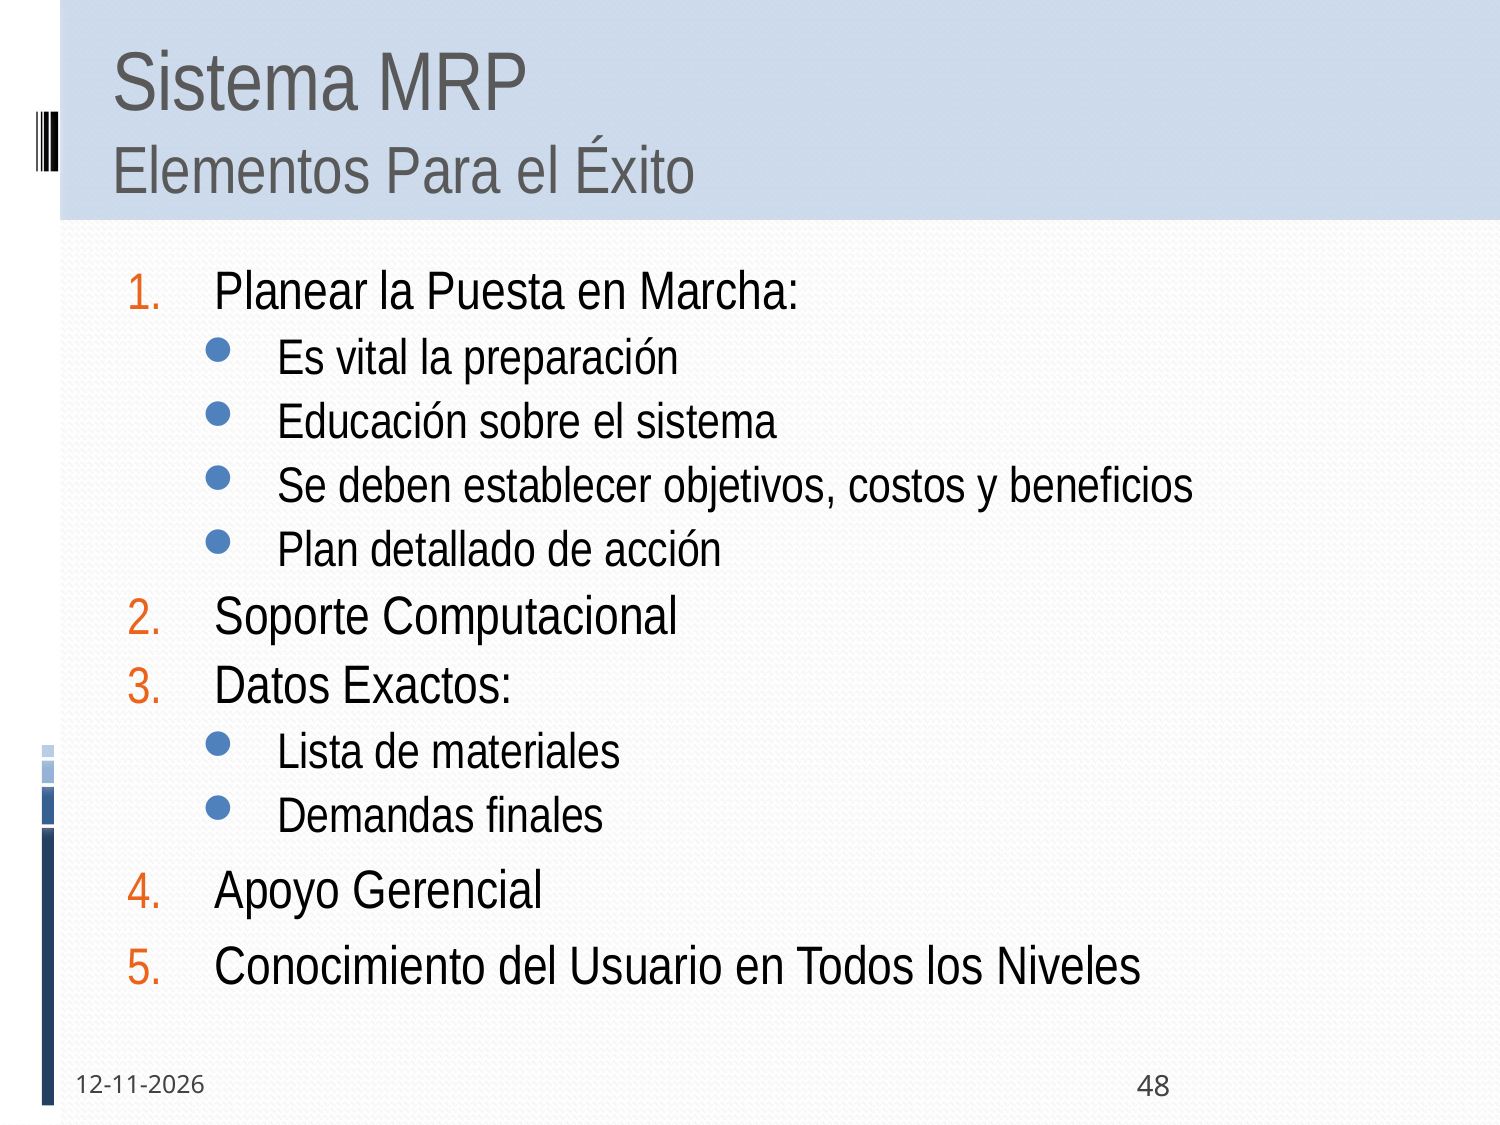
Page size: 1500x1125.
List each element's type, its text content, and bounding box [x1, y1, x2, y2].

title Sistema MRP Elementos Para el Éxito [111, 18, 1436, 207]
list Planear la Puesta en Marcha: Es vital la preparación Educación sobre el sistema Se deben establecer objetivos, costos y beneficios Plan detallado de acción Soporte Computacional Datos Exactos: Lista de materiales Demandas finales Apoyo Gerencial Conocimiento del Usuario en Todos los Niveles [111, 255, 1436, 1038]
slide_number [75, 1042, 243, 1103]
slide_number 48 [1045, 1046, 1171, 1107]
